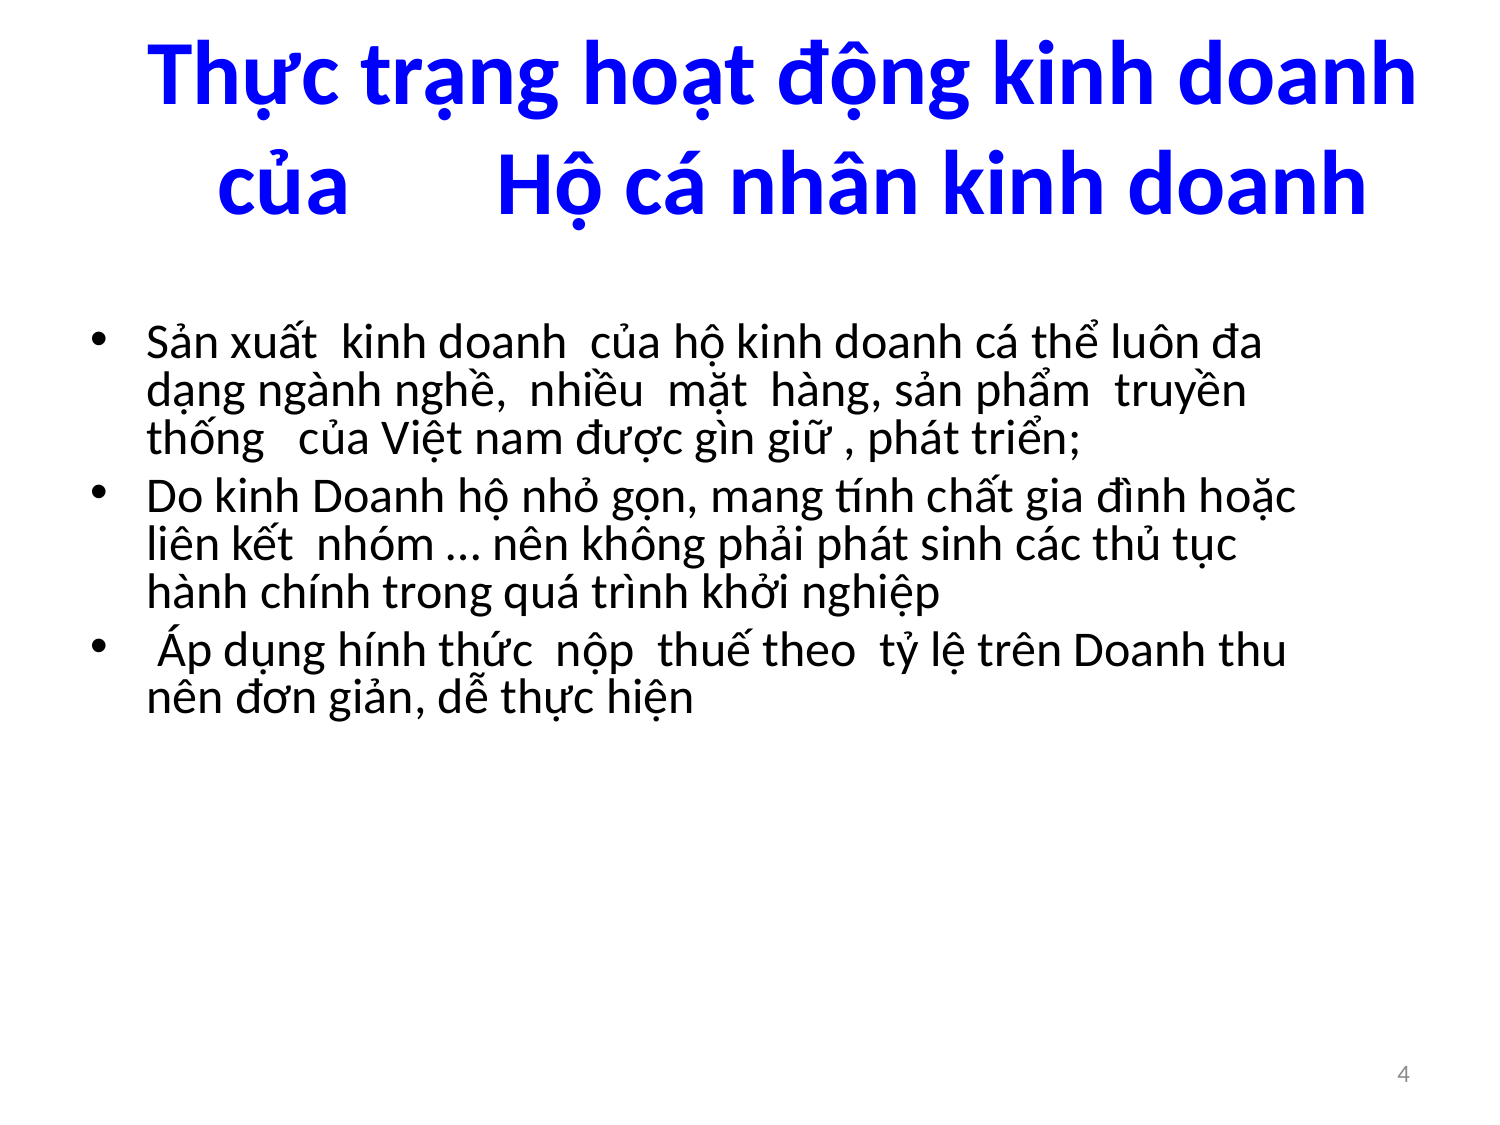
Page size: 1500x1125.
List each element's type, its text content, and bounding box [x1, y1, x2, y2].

slide_number 4 [1074, 1042, 1425, 1103]
title Thực trạng hoạt động kinh doanh của Hộ cá nhân kinh doanh [125, 4, 1443, 242]
list Sản xuất kinh doanh của hộ kinh doanh cá thể luôn đa dạng ngành nghề, nhiều mặt hàng, sản phẩm truyền thống của Việt nam được gìn giữ , phát triển; Do kinh Doanh hộ nhỏ gọn, mang tính chất gia đình hoặc liên kết nhóm … nên không phải phát sinh các thủ tục hành chính trong quá trình khởi nghiệp Áp dụng hính thức nộp thuế theo tỷ lệ trên Doanh thu nên đơn giản, dễ thực hiện [75, 312, 1350, 988]
